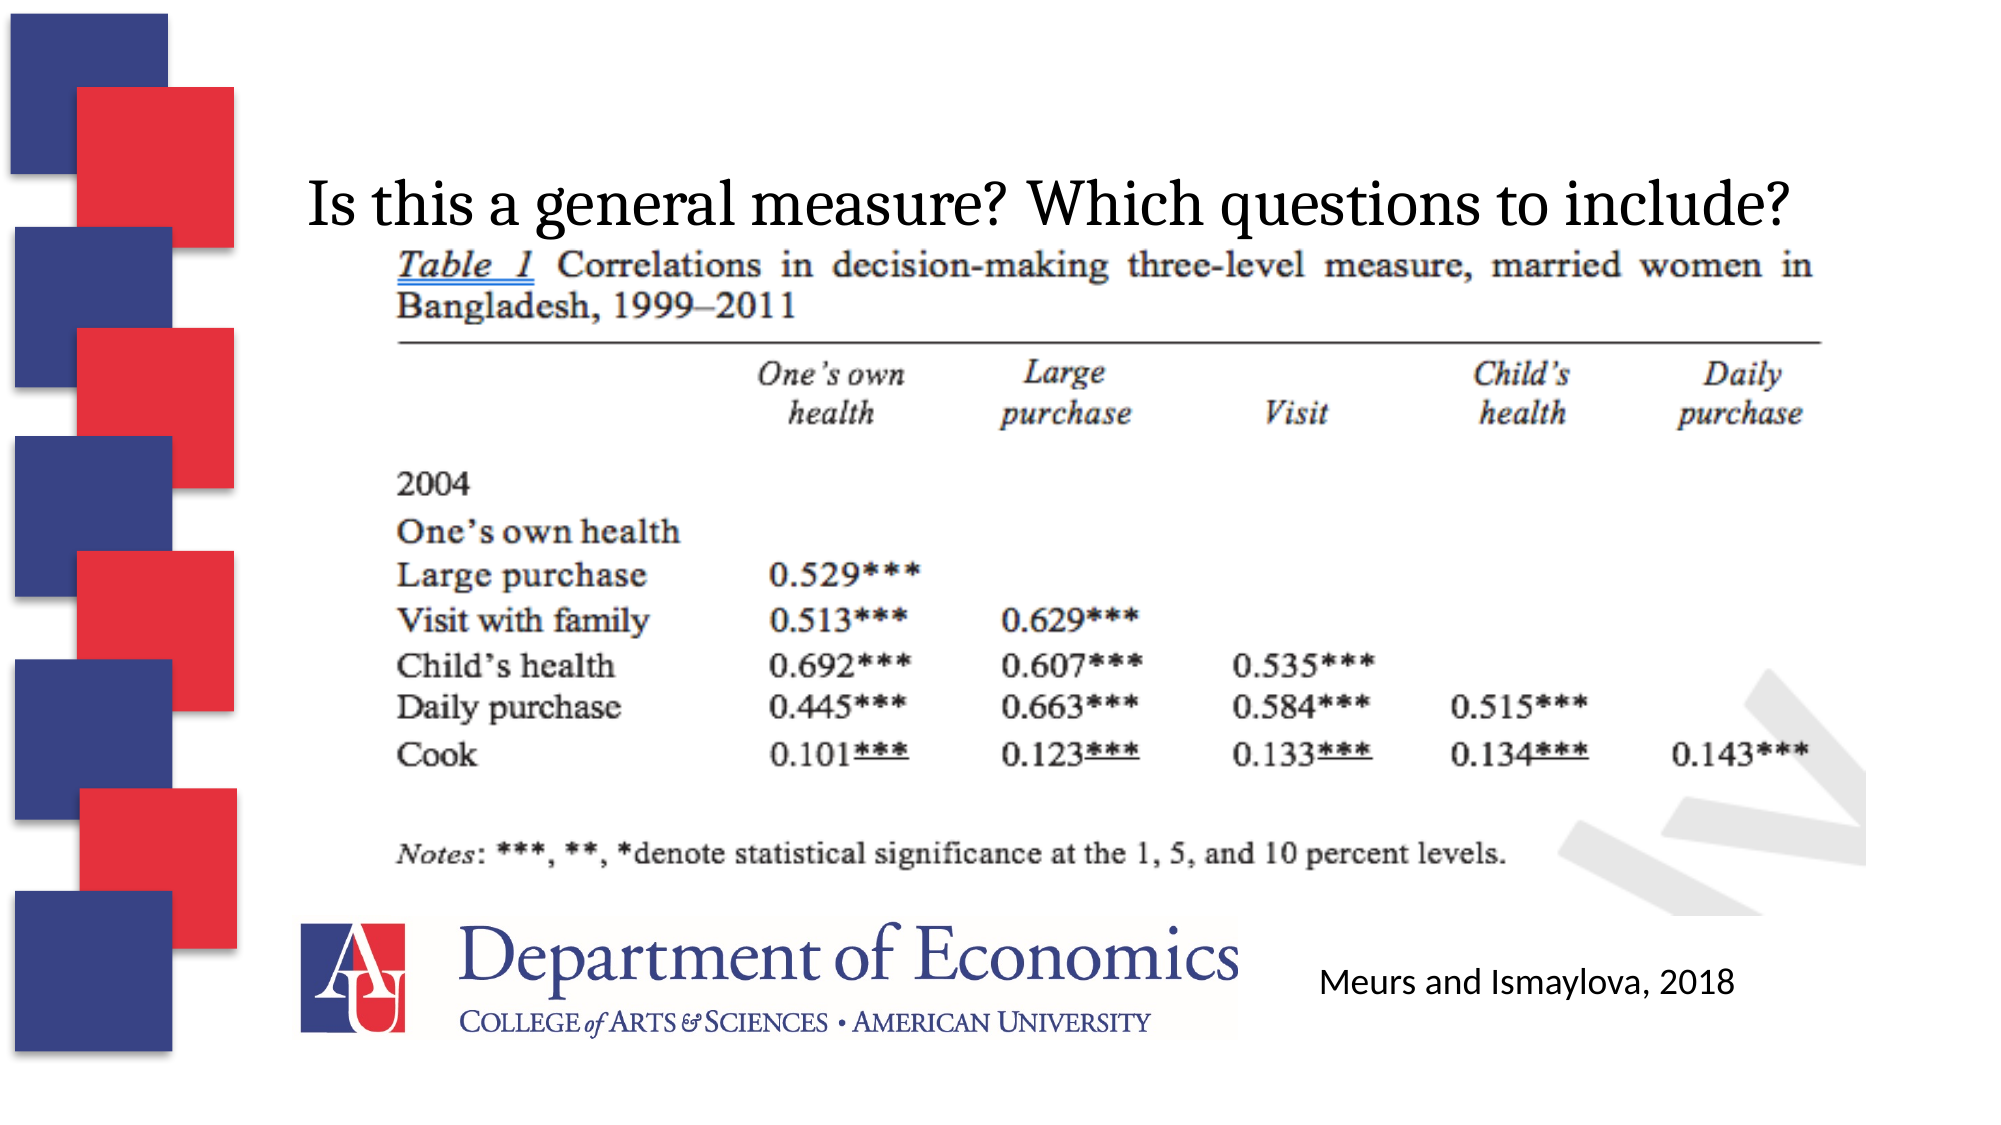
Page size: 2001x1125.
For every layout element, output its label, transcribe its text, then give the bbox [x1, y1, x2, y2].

text_box [14, 658, 173, 821]
text_box [76, 550, 235, 712]
picture [292, 247, 1866, 1040]
text_box Is this a general measure? Which questions to include? [292, 60, 1824, 248]
text_box [76, 327, 235, 489]
text_box Meurs and Ismaylova, 2018 [1304, 949, 1751, 1010]
text_box [79, 787, 238, 950]
text_box [76, 86, 235, 249]
text_box [14, 435, 173, 598]
text_box [14, 226, 173, 388]
text_box [10, 13, 169, 175]
text_box [14, 890, 173, 1052]
